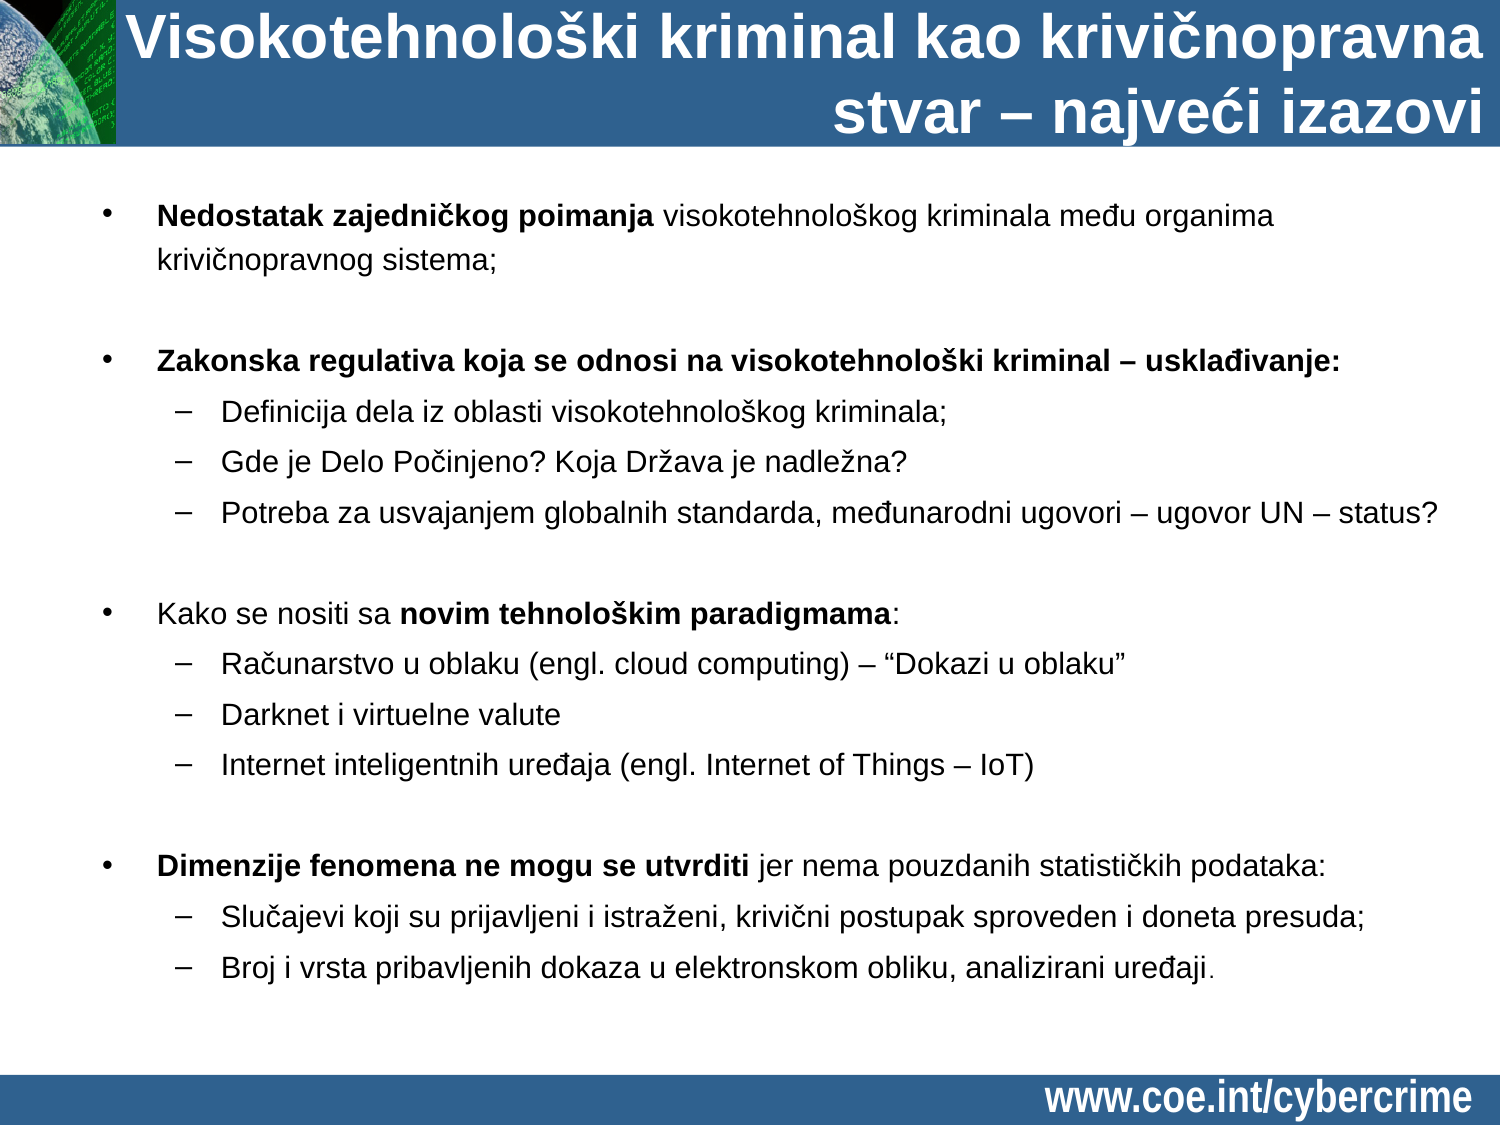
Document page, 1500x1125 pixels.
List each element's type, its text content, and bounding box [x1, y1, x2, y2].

text_box www.coe.int/cybercrime [1030, 1059, 1500, 1125]
text_box Visokotehnološki kriminal kao krivičnopravna stvar – najveći izazovi [118, 0, 1500, 149]
text_box [0, 1073, 1030, 1125]
text_box Nedostatak zajedničkog poimanja visokotehnološkog kriminala među organima krivičnopravnog sistema; Zakonska regulativa koja se odnosi na visokotehnološki kriminal – usklađivanje: Definicija dela iz oblasti visokotehnološkog kriminala; Gde je Delo Počinjeno? Koja Država je nadležna? Potreba za usvajanjem globalnih standarda, međunarodni ugovori – ugovor UN – status? Kako se nositi sa novim tehnološkim paradigmama: Računarstvo u oblaku (engl. cloud computing) – “Dokazi u oblaku” Darknet i virtuelne valute Internet inteligentnih uređaja (engl. Internet of Things – IoT) Dimenzije fenomena ne mogu se utvrditi jer nema pouzdanih statističkih podataka: Slučajevi koji su prijavljeni i istraženi, krivični postupak sproveden i doneta presuda; Broj i vrsta pribavljenih dokaza u elektronskom obliku, analizirani uređaji. [87, 180, 1458, 1031]
picture [0, 0, 117, 144]
